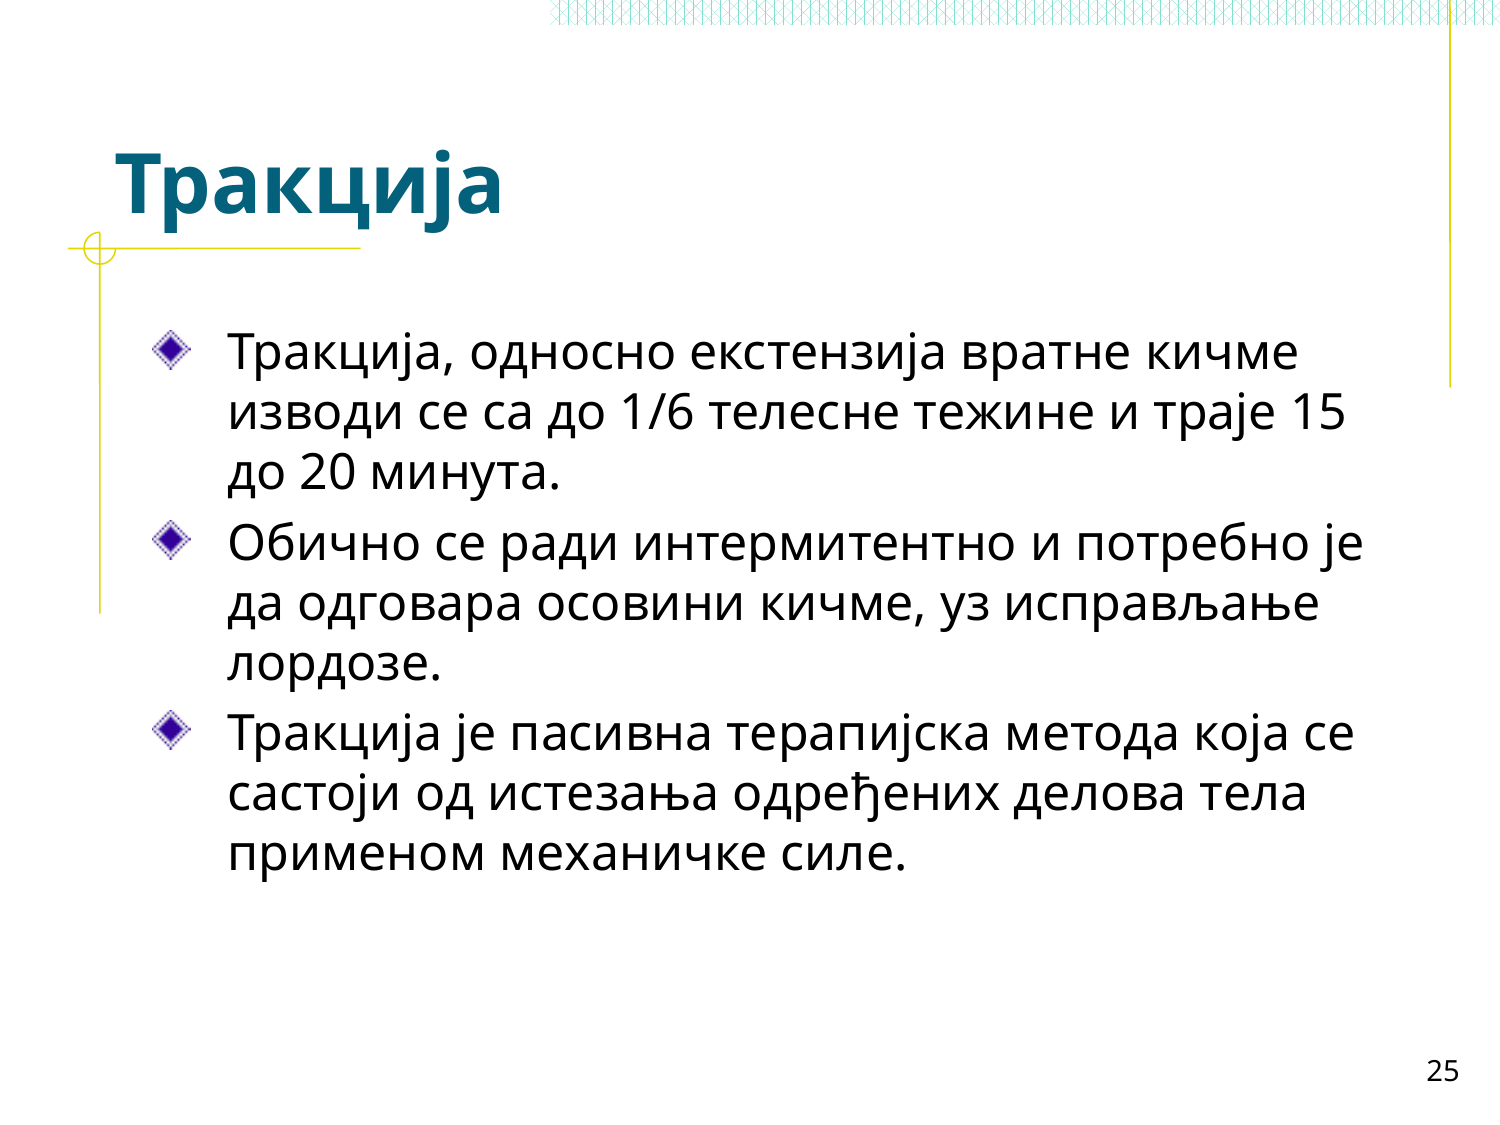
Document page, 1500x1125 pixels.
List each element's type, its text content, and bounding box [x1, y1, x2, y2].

title Тракција [99, 49, 1376, 238]
picture [152, 520, 191, 560]
slide_number 25 [1162, 1025, 1475, 1100]
list Тракција, односно екстензија вратне кичме изводи се са до 1/6 телесне тежине и траје 15 до 20 минута. Обично се ради интермитентно и потребно је да одговара осовини кичме, уз исправљање лордозе. Тракција је пасивна терапијска метода која се састоји од истезања одређених делова тела применом механичке силе. [137, 312, 1413, 988]
picture [152, 330, 191, 370]
picture [152, 710, 191, 750]
